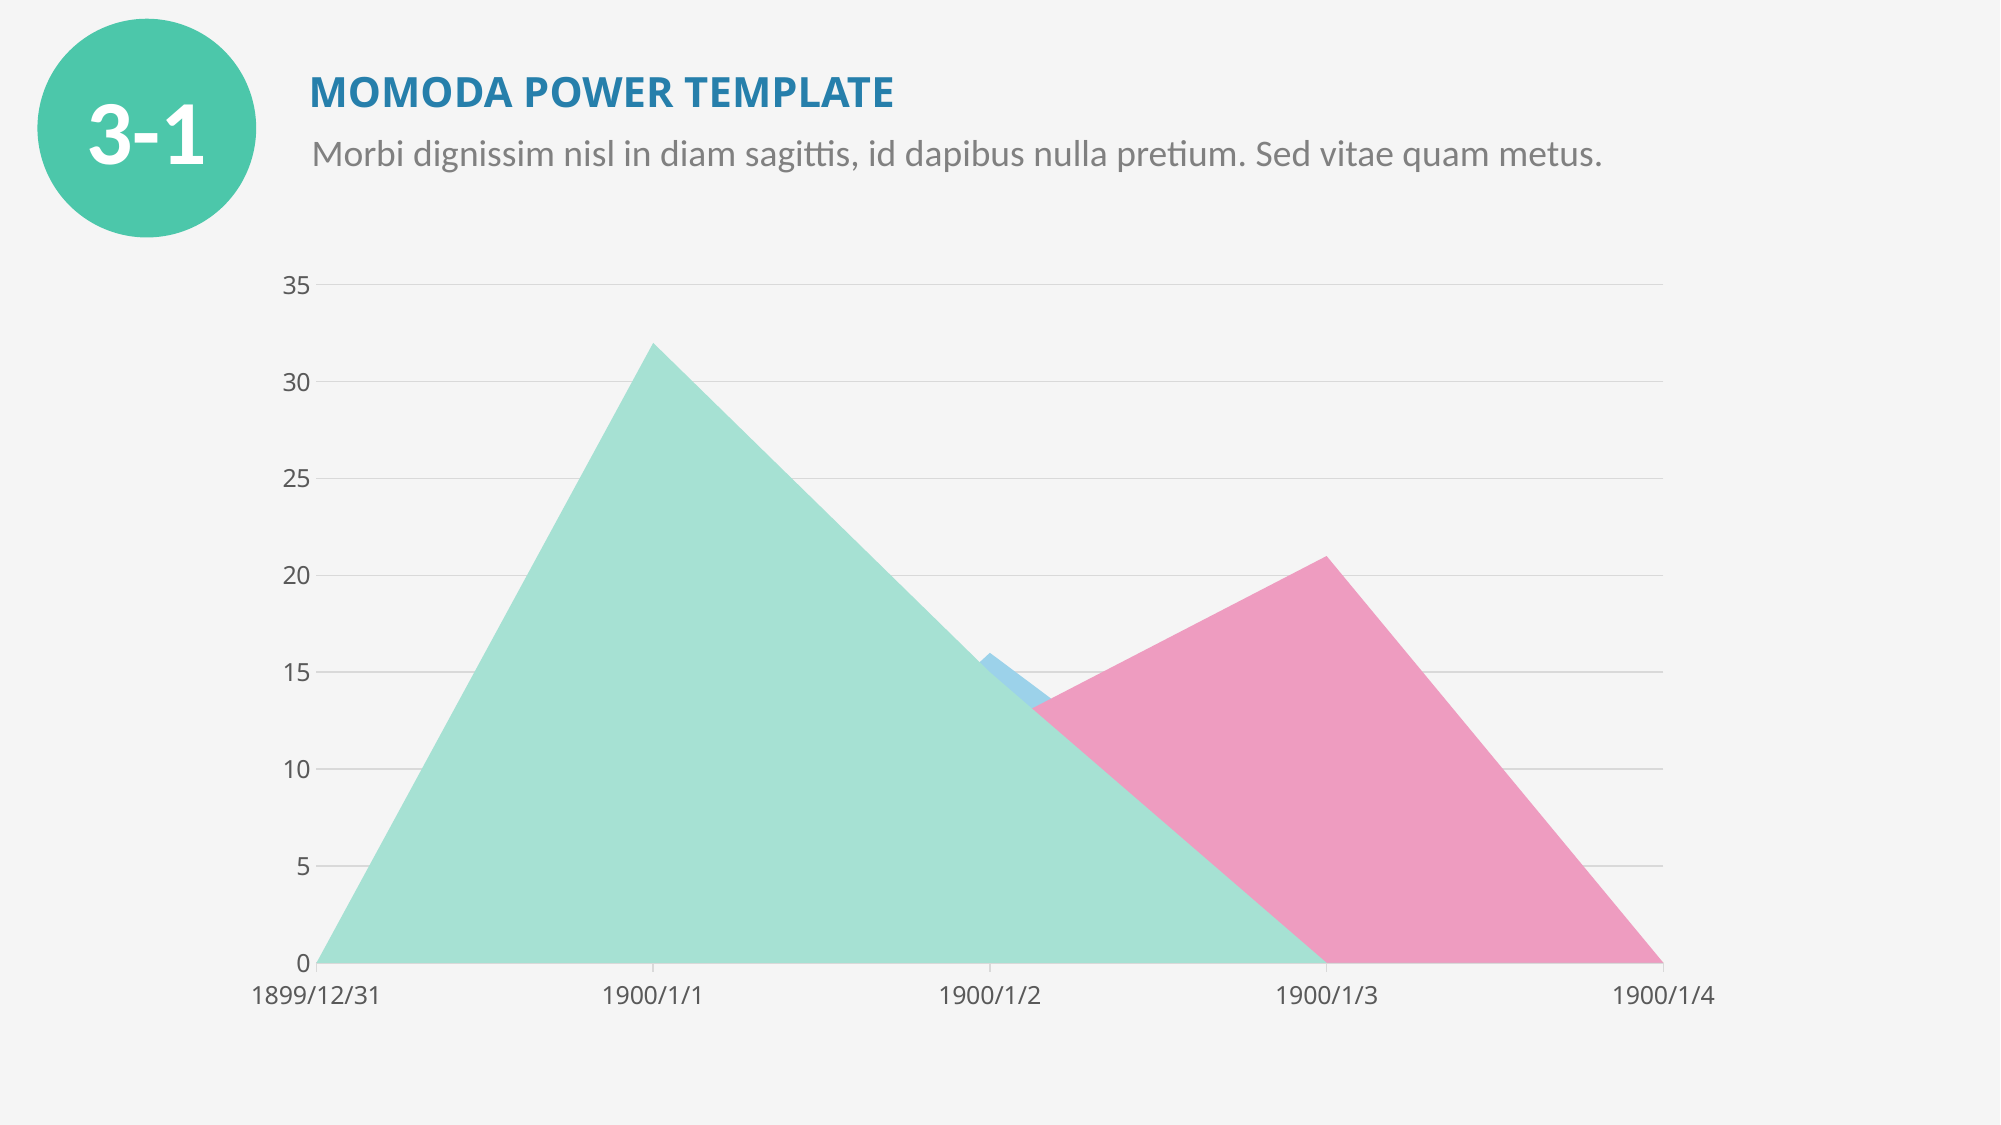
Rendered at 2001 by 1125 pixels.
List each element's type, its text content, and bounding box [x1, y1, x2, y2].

text_box MOMODA POWER TEMPLATE [296, 60, 1160, 121]
text_box 3-1 [36, 17, 258, 239]
text_box Morbi dignissim nisl in diam sagittis, id dapibus nulla pretium. Sed vitae quam metus. [296, 121, 1622, 182]
chart [220, 251, 1746, 1028]
